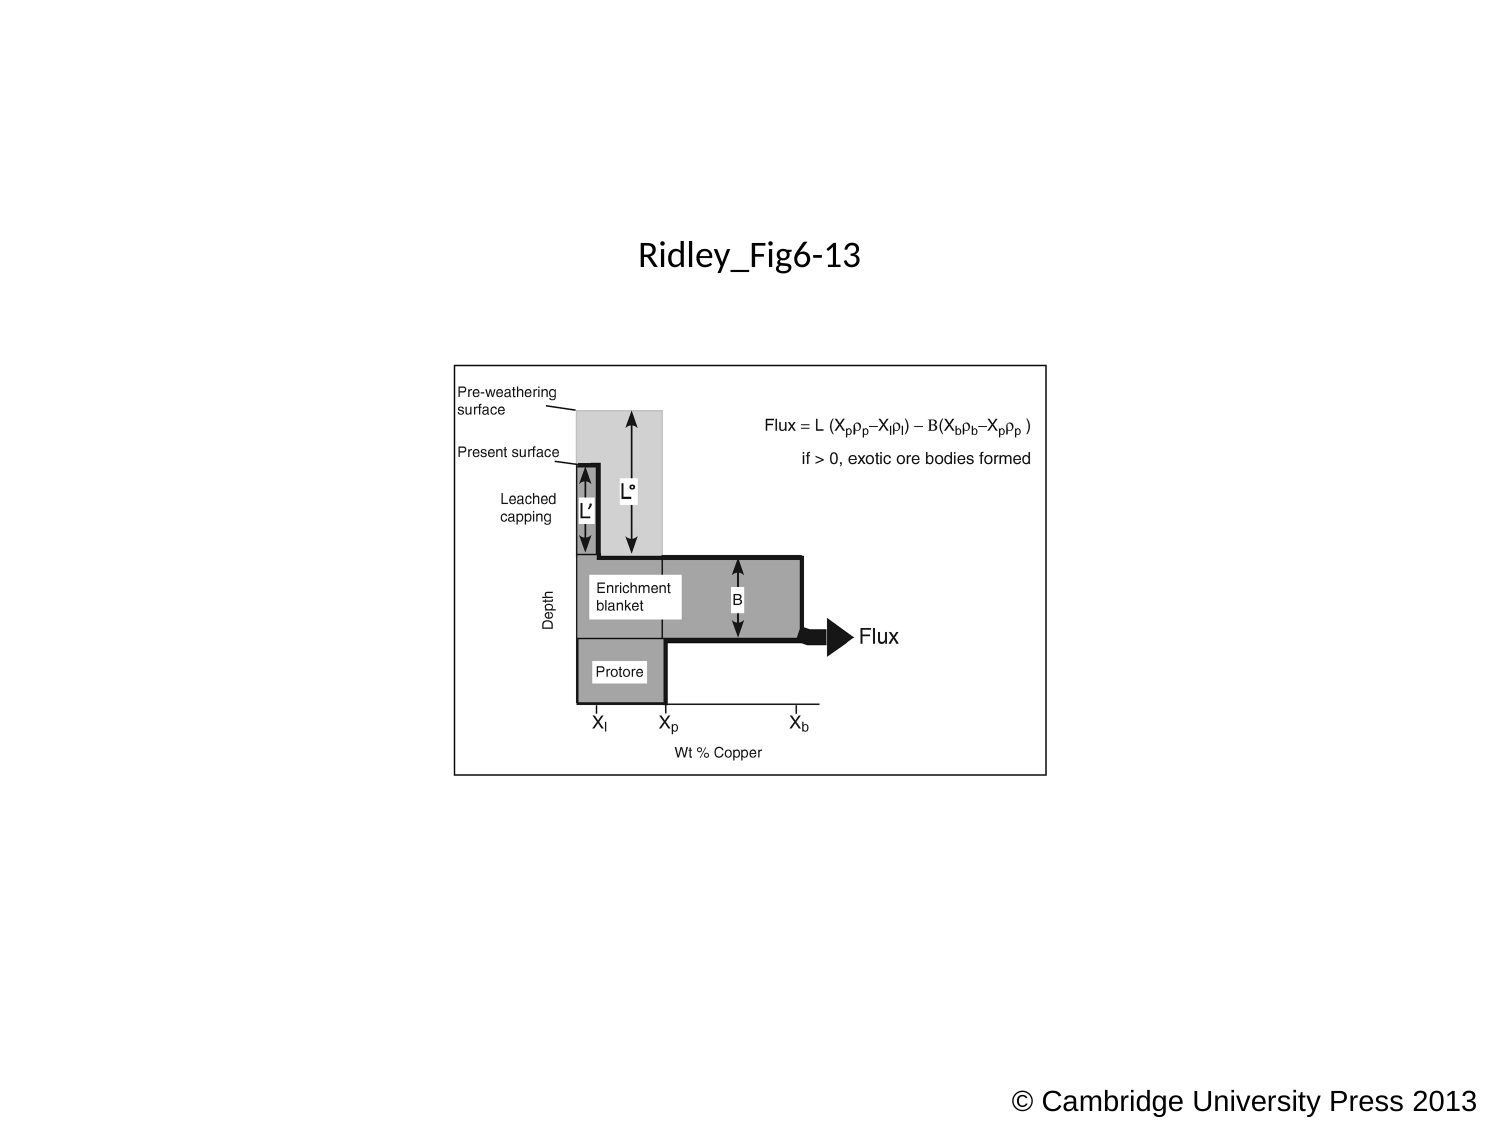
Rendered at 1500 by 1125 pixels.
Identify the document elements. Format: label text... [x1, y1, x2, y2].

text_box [441, 221, 1059, 788]
text_box © Cambridge University Press 2013 [907, 1074, 1493, 1125]
